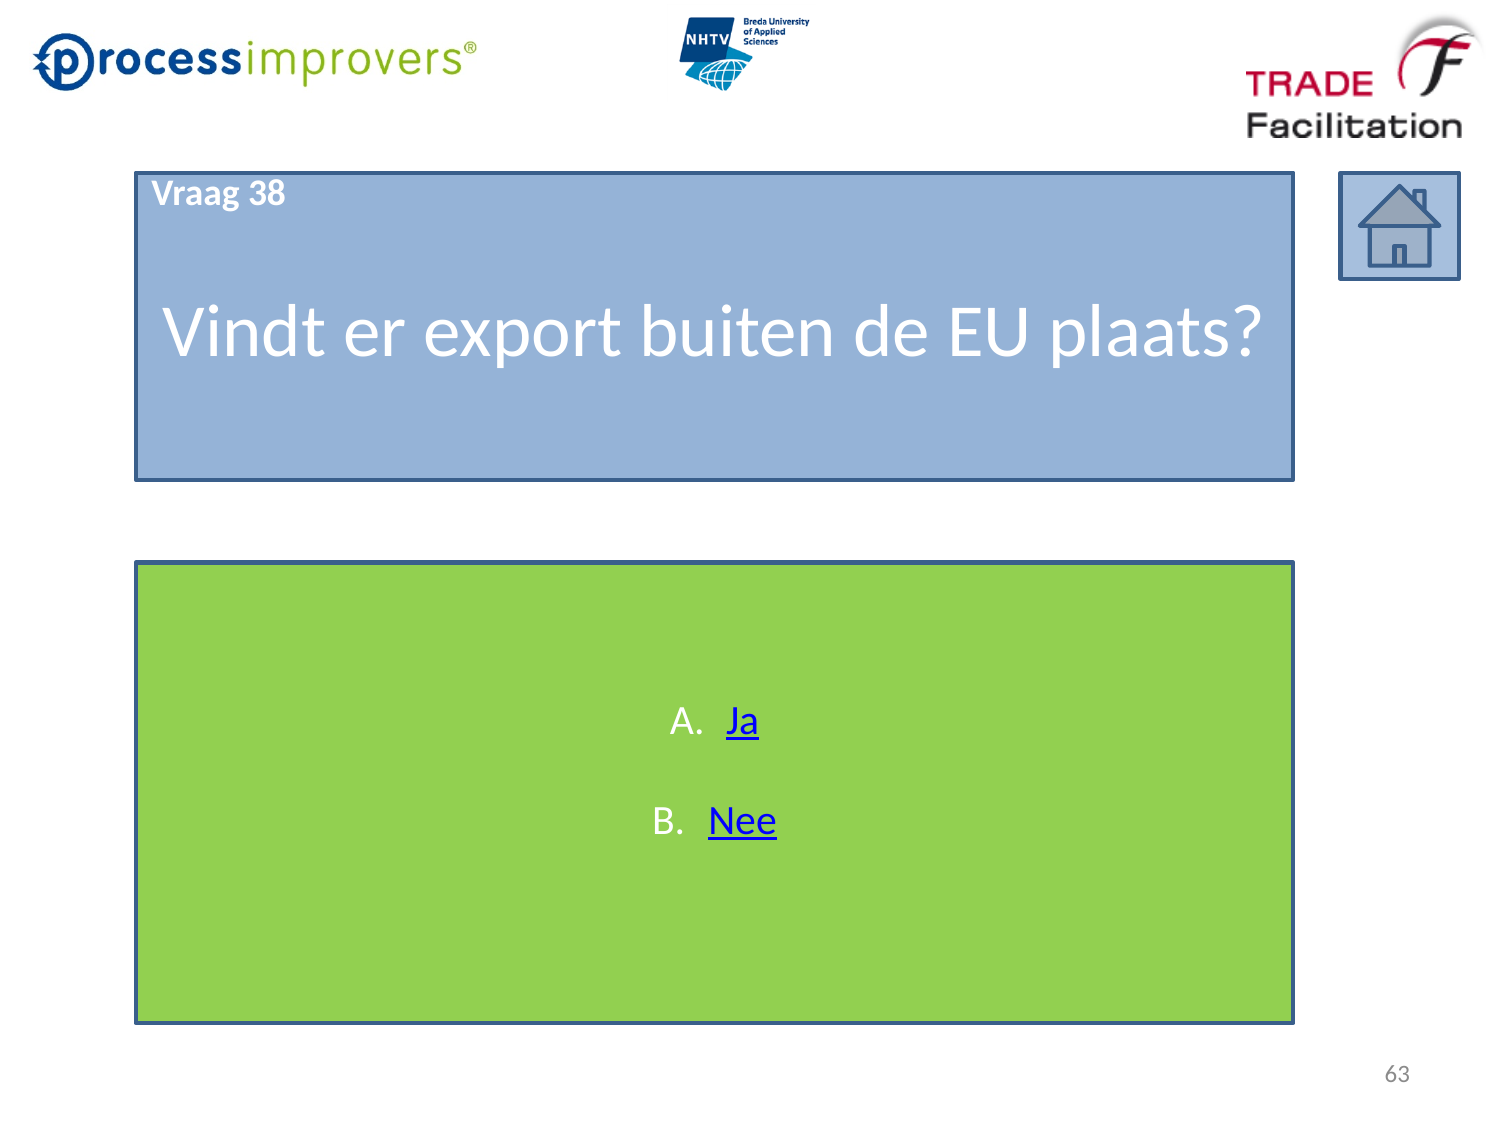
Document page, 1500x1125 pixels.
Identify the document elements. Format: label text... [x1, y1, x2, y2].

text_box Ja Nee [134, 560, 1295, 1025]
picture [1246, 10, 1487, 138]
text_box Vraag 38 [136, 160, 302, 221]
picture [667, 4, 816, 103]
slide_number 63 [1074, 1042, 1425, 1103]
picture [29, 30, 479, 93]
text_box Vindt er export buiten de EU plaats? [134, 171, 1295, 482]
text_box [1338, 171, 1461, 281]
